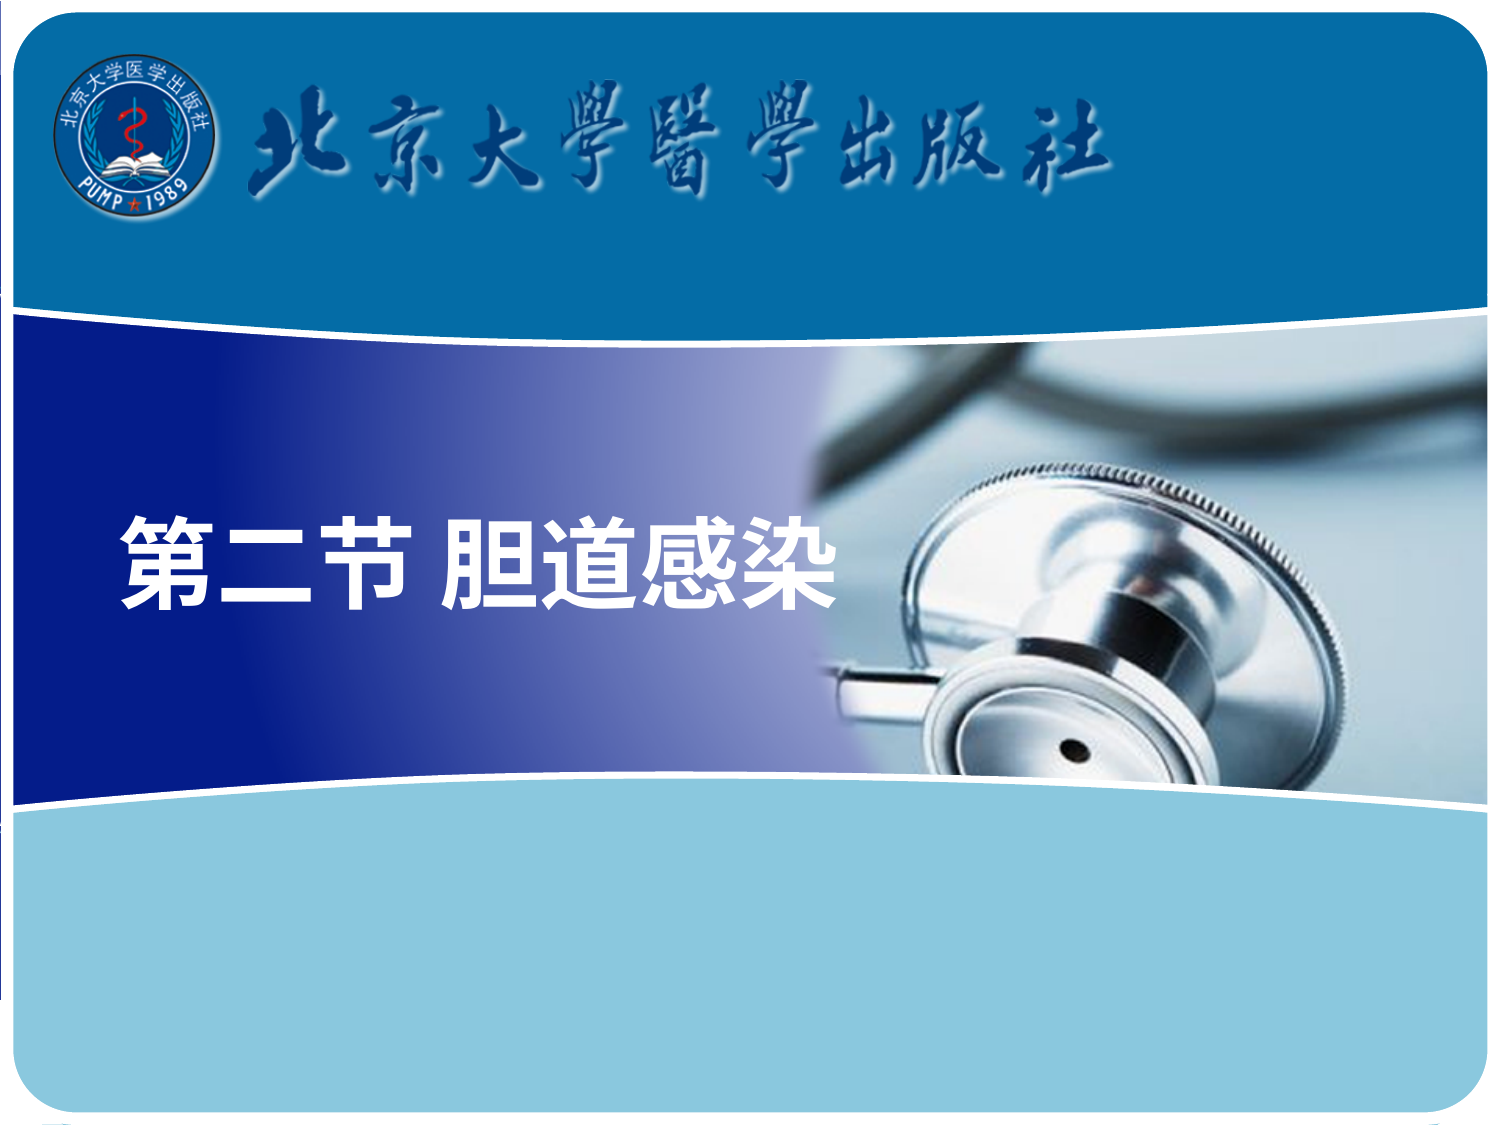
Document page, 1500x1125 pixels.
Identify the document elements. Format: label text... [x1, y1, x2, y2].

picture [14, 315, 1487, 805]
picture [53, 54, 1117, 225]
title 第二节 胆道感染 [52, 373, 904, 749]
